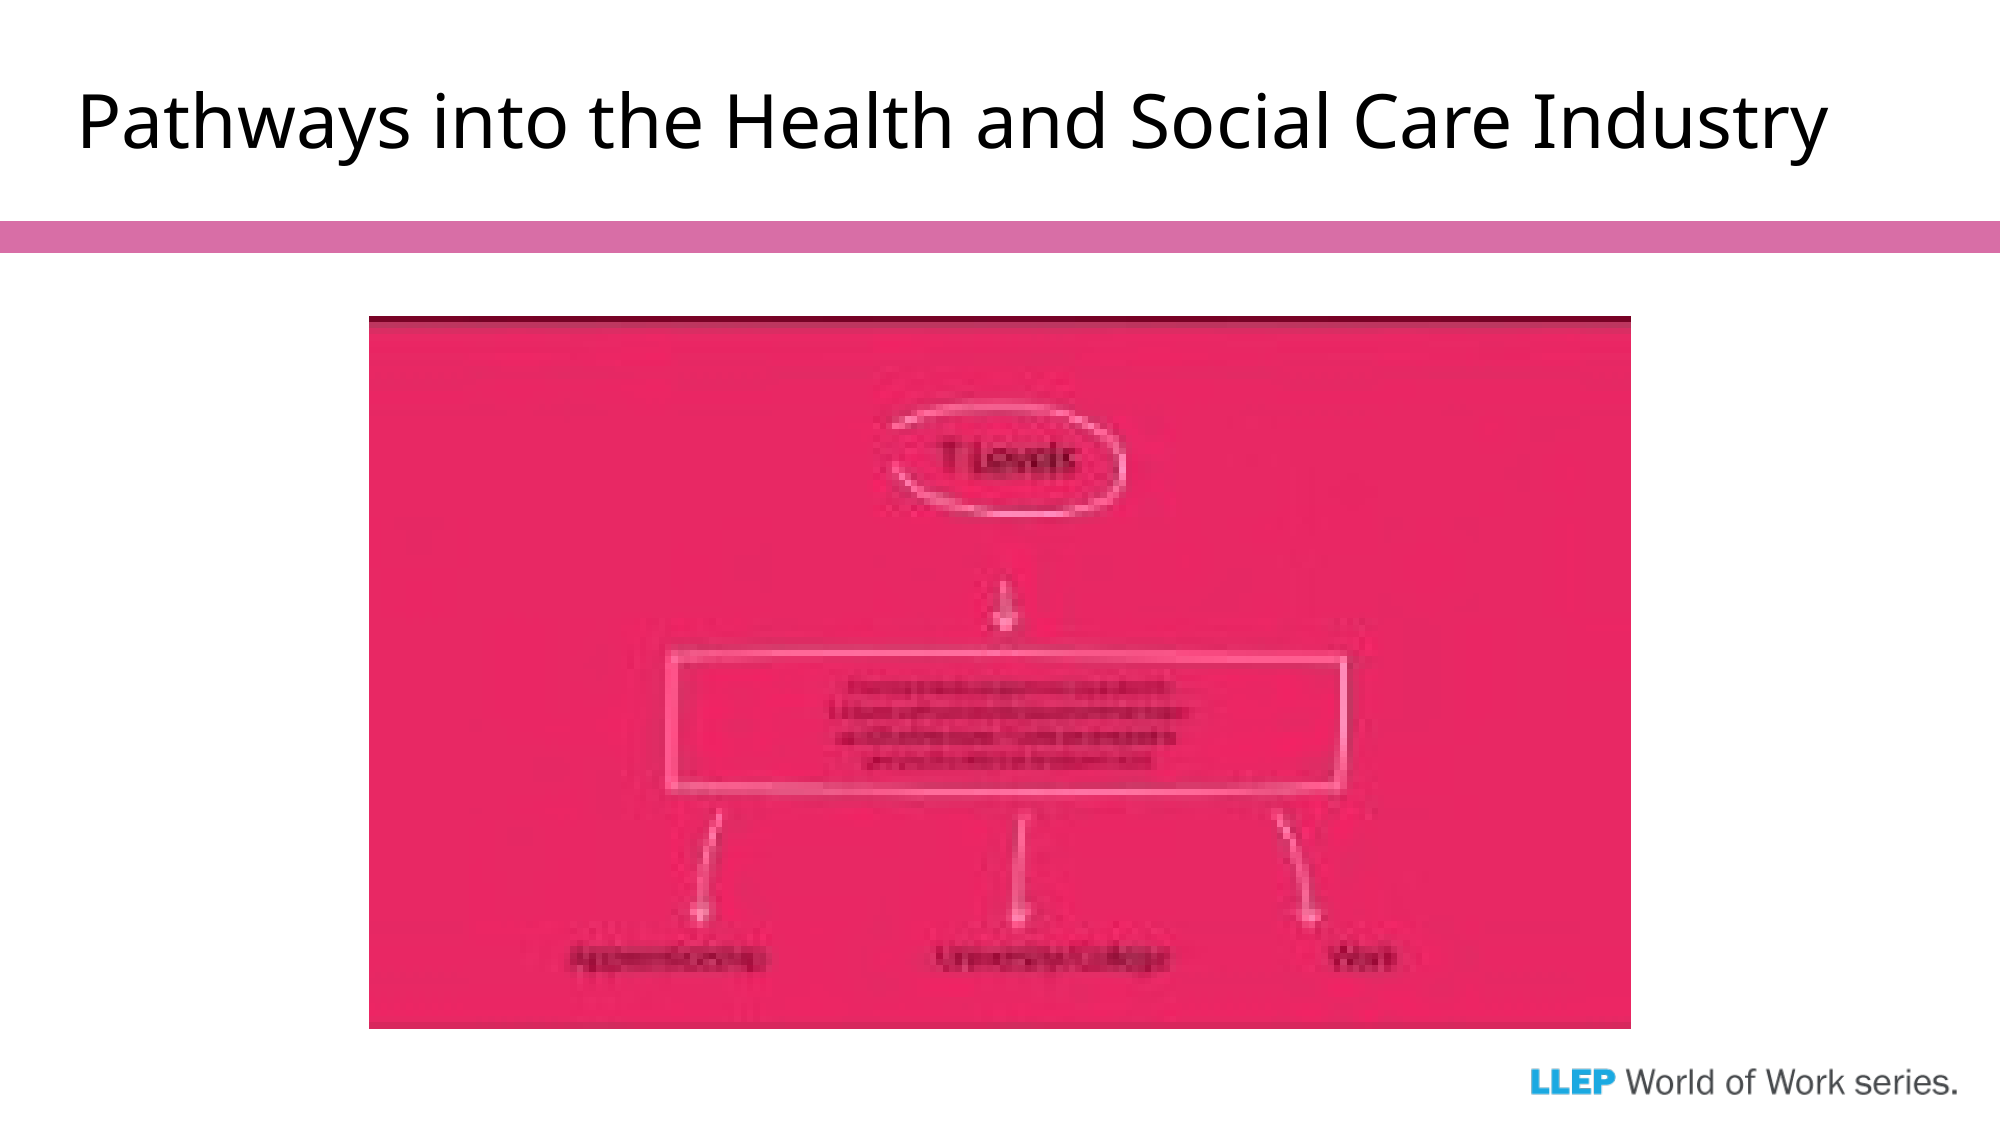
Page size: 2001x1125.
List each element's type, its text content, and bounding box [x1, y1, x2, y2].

text_box [0, 221, 781, 253]
list Pathways into the Health and Social Care Industry [61, 76, 2000, 221]
picture [781, 197, 2000, 1125]
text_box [368, 315, 1632, 1030]
